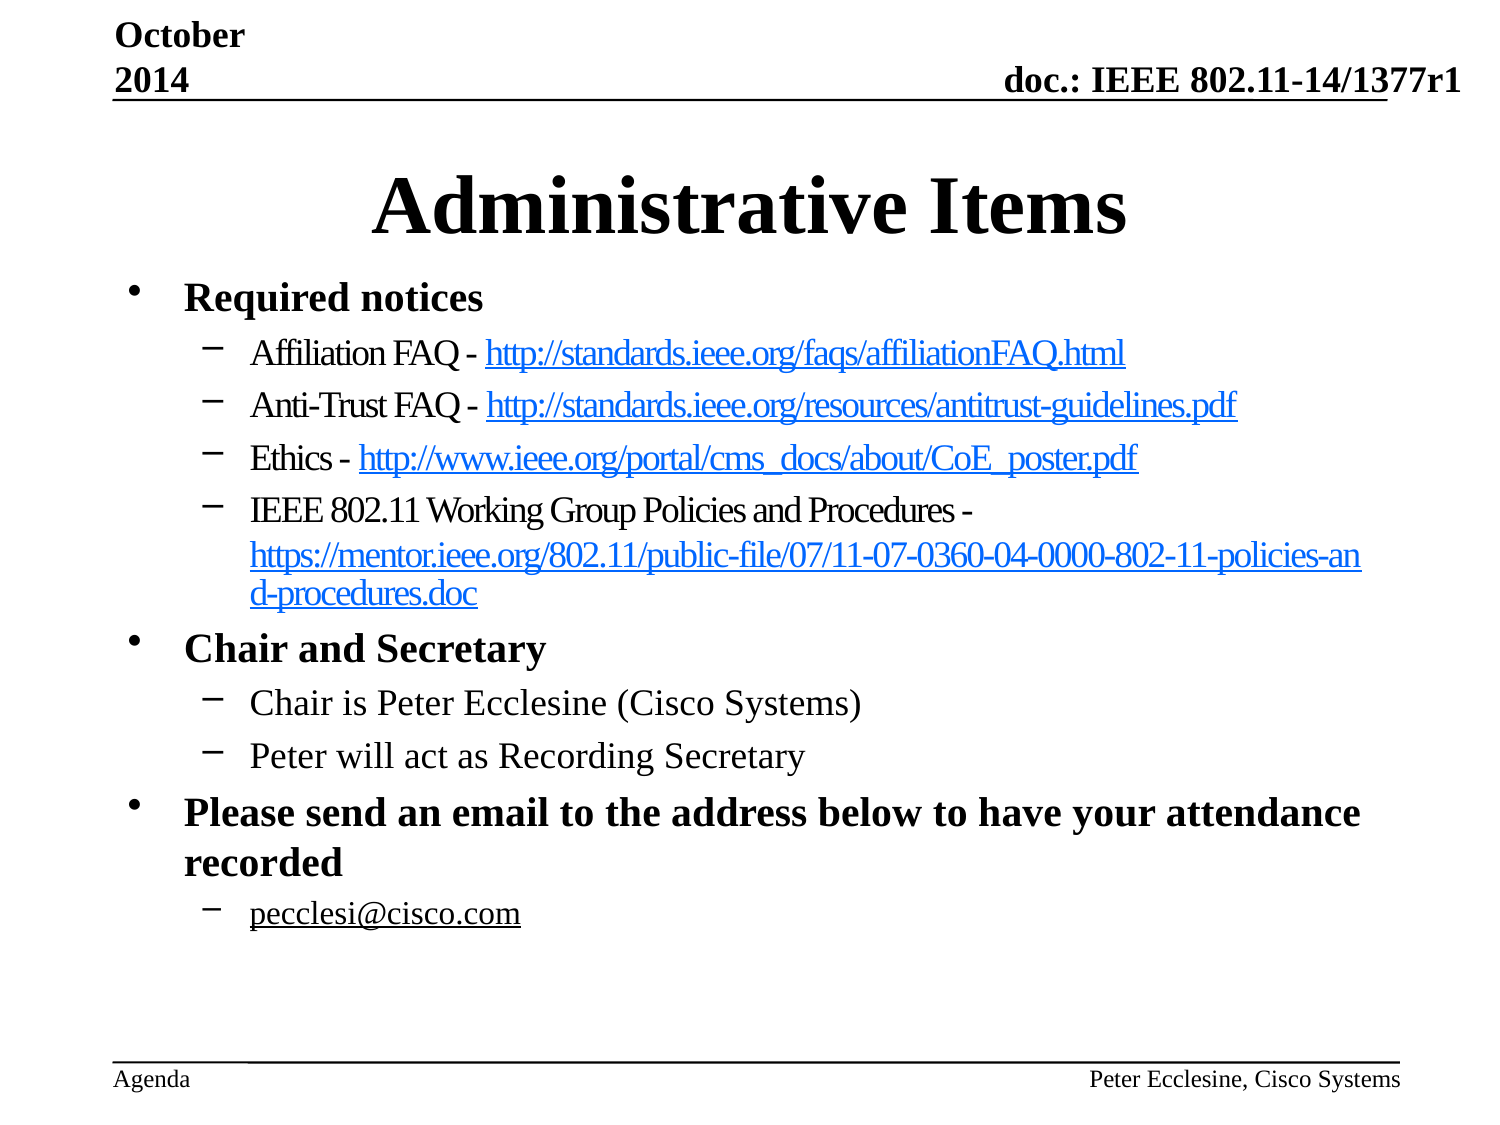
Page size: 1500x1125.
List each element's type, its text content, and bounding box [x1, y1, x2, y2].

list Required notices Affiliation FAQ - http://standards.ieee.org/faqs/affiliationFAQ.html Anti-Trust FAQ - http://standards.ieee.org/resources/antitrust-guidelines.pdf Ethics - http://www.ieee.org/portal/cms_docs/about/CoE_poster.pdf IEEE 802.11 Working Group Policies and Procedures - https://mentor.ieee.org/802.11/public-file/07/11-07-0360-04-0000-802-11-policies-and-procedures.doc Chair and Secretary Chair is Peter Ecclesine (Cisco Systems) Peter will act as Recording Secretary Please send an email to the address below to have your attendance recorded pecclesi@cisco.com [112, 262, 1388, 1000]
title Administrative Items [112, 112, 1388, 262]
footer Peter Ecclesine, Cisco Systems [1084, 1061, 1402, 1093]
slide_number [114, 54, 316, 101]
